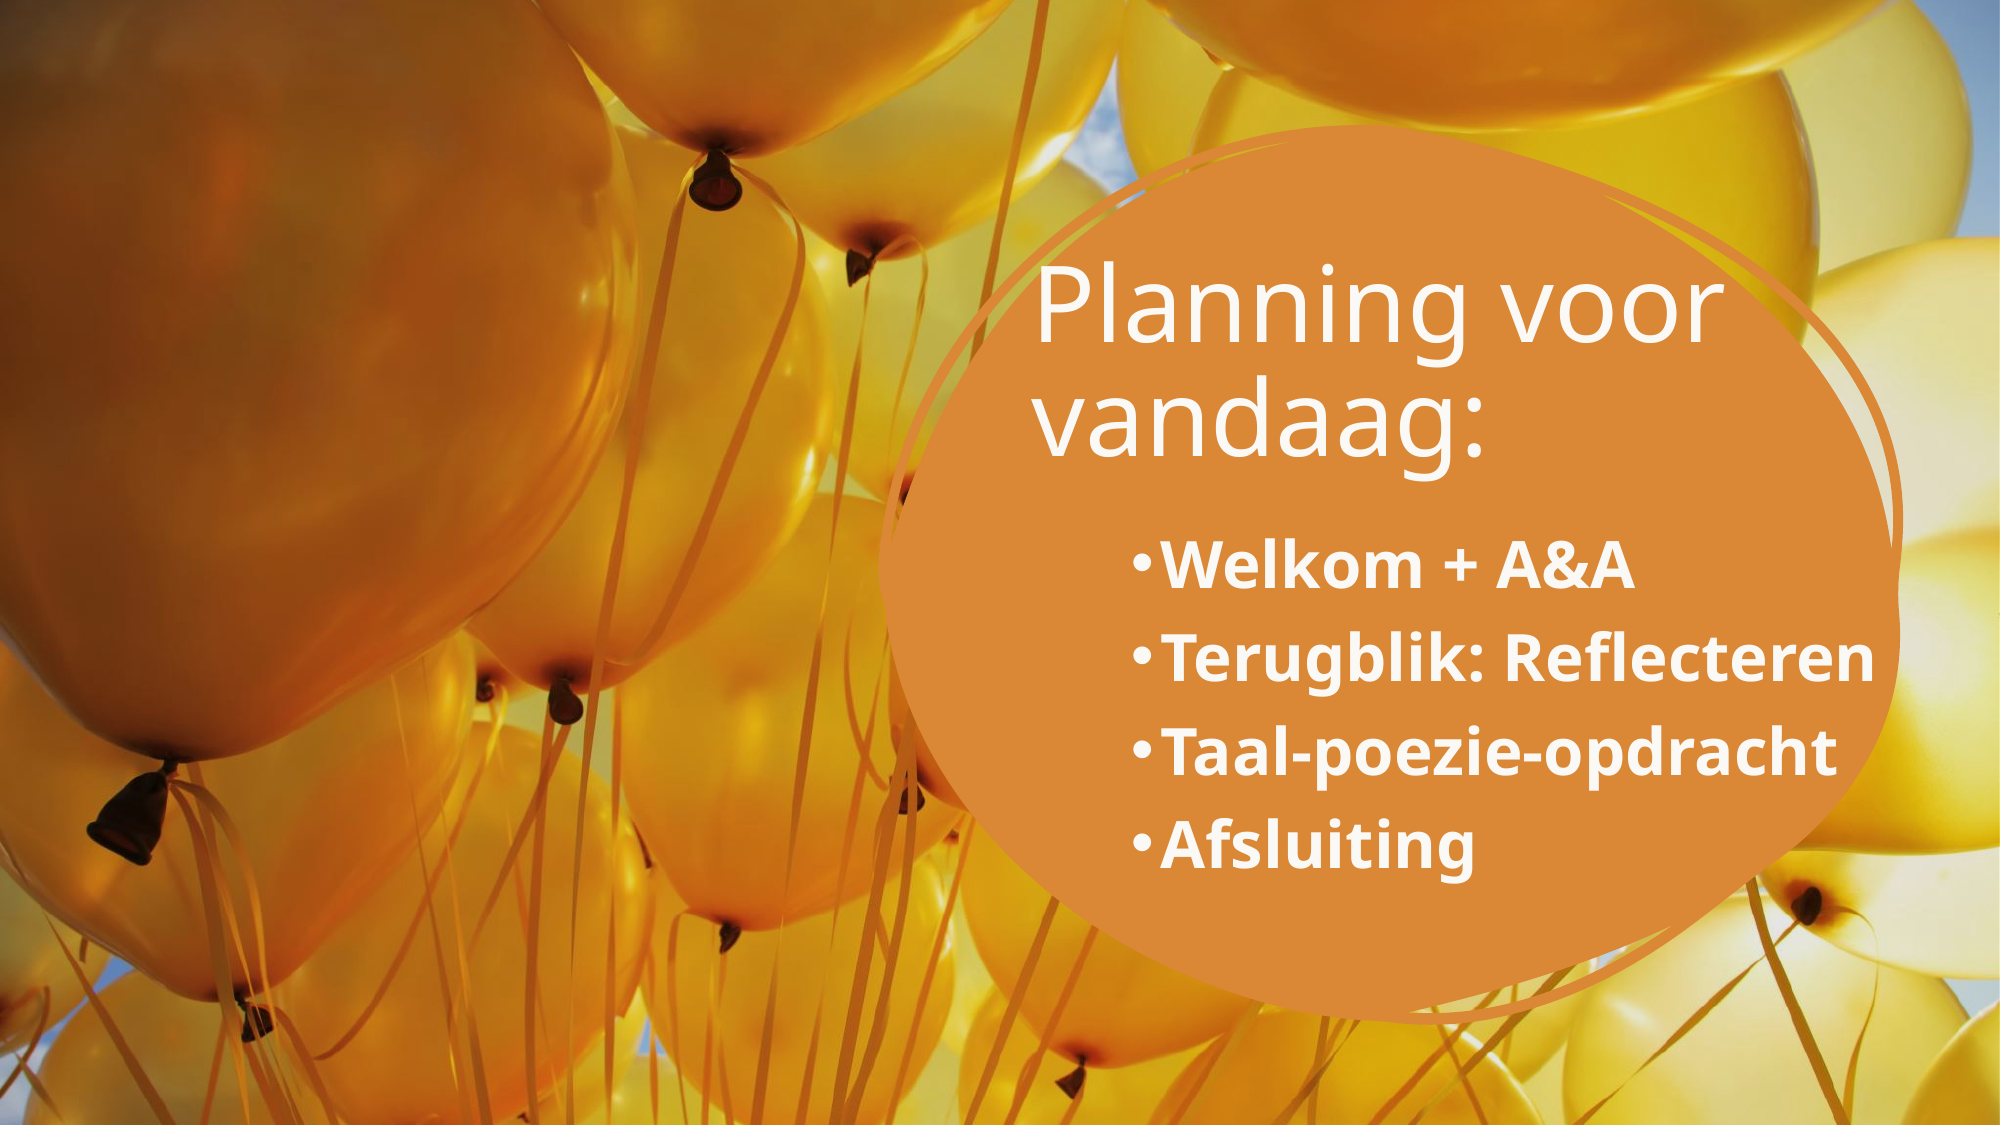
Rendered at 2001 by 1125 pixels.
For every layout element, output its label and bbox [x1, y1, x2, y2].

list [0, 0, 2000, 1125]
